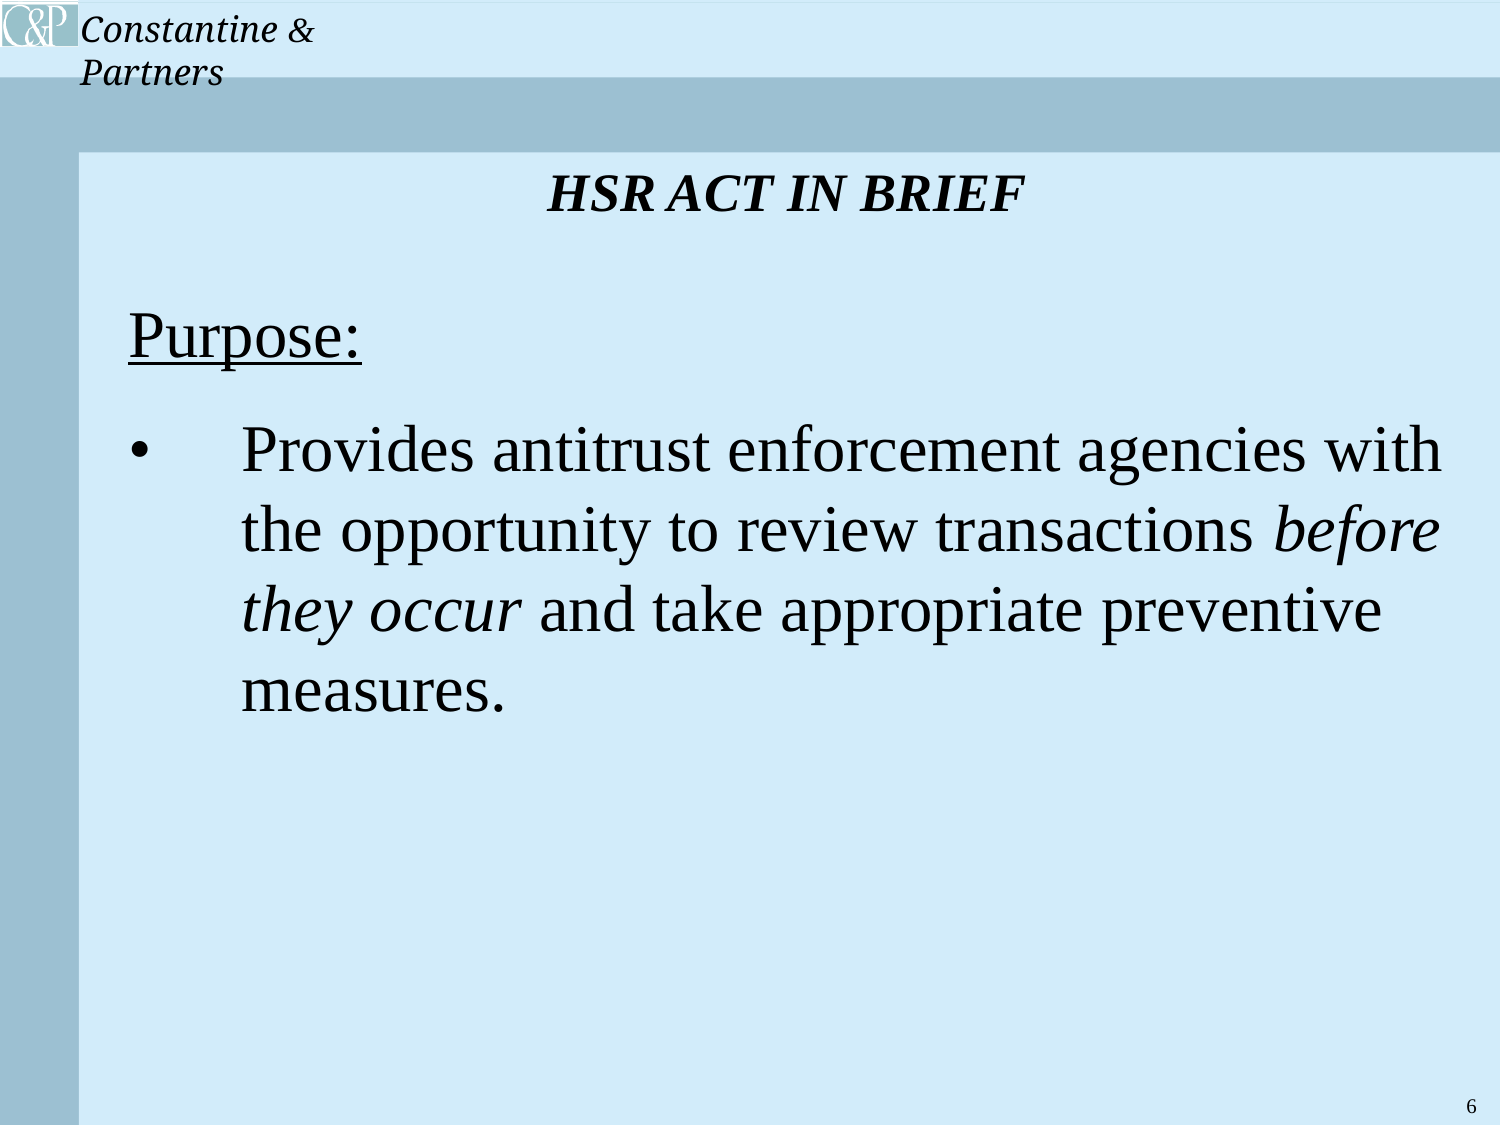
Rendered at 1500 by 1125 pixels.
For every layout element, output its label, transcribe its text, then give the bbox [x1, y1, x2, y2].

text_box Purpose: • Provides antitrust enforcement agencies with the opportunity to review transactions before they occur and take appropriate preventive measures. [74, 283, 1500, 732]
text_box HSR ACT IN BRIEF [74, 149, 1500, 230]
